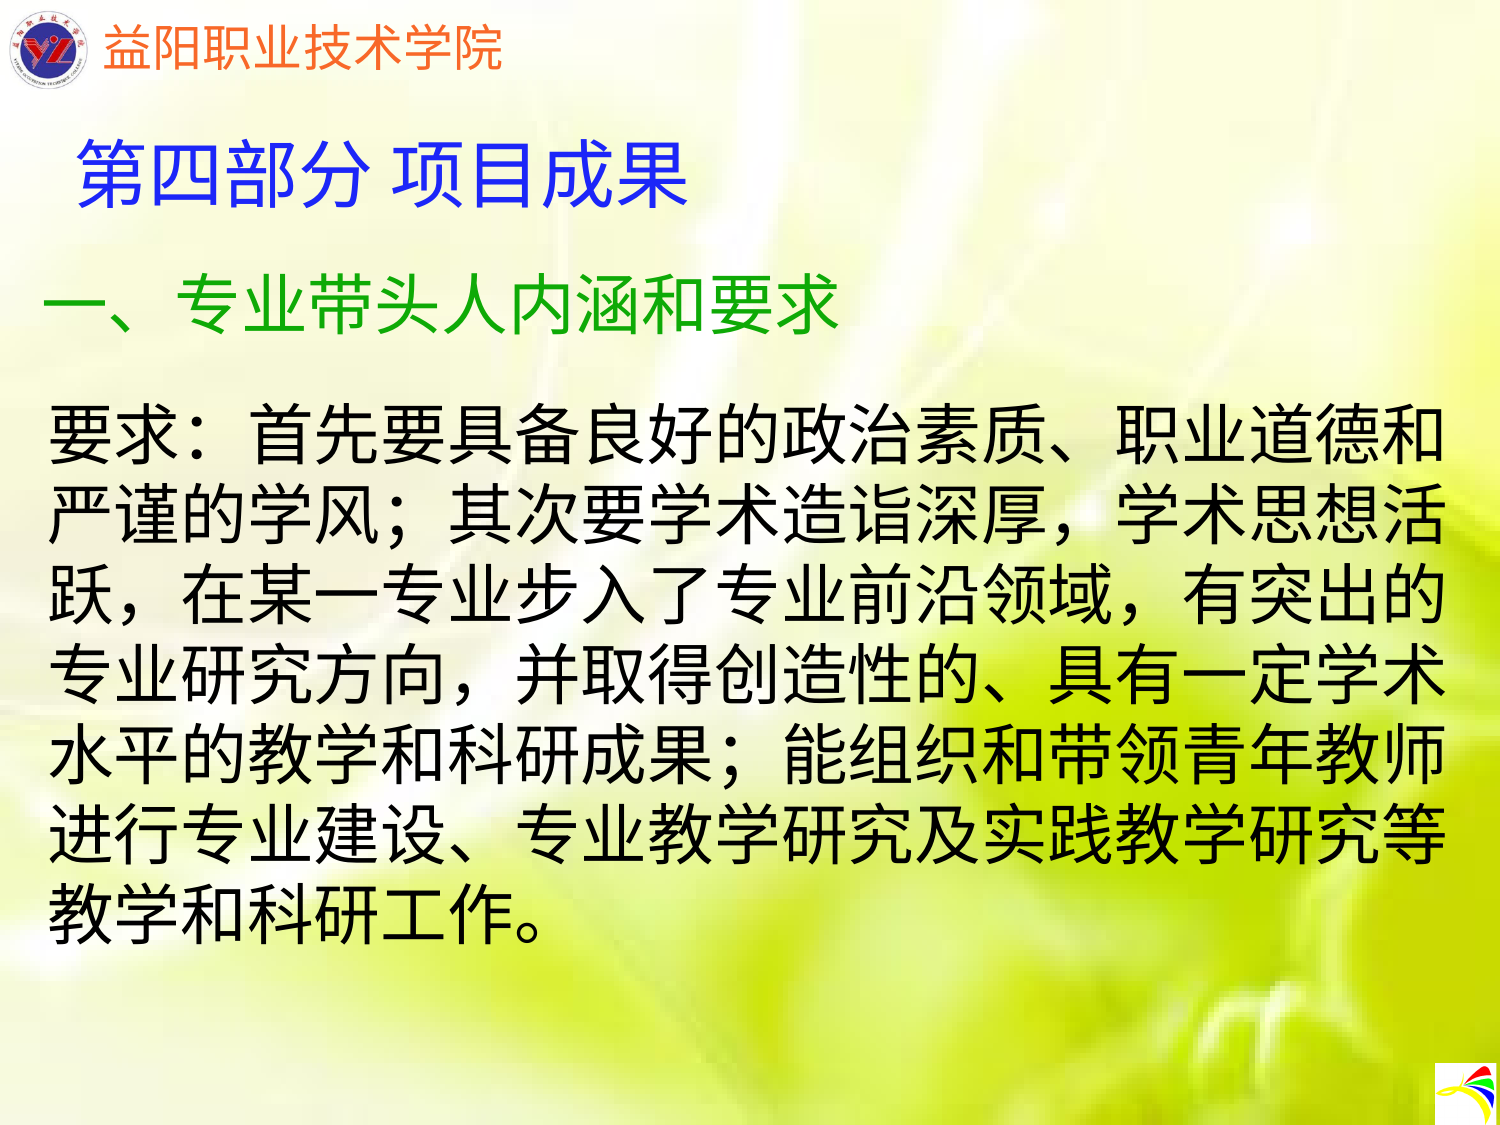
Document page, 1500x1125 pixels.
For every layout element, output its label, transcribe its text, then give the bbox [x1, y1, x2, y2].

text_box 要求：首先要具备良好的政治素质、职业道德和严谨的学风；其次要学术造诣深厚，学术思想活跃，在某一专业步入了专业前沿领域，有突出的专业研究方向，并取得创造性的、具有一定学术水平的教学和科研成果；能组织和带领青年教师进行专业建设、专业教学研究及实践教学研究等教学和科研工作。 [32, 385, 1471, 960]
text_box 第四部分 项目成果 [17, 125, 748, 220]
picture [0, 0, 1500, 1125]
text_box 一、专业带头人内涵和要求 [26, 255, 1152, 350]
